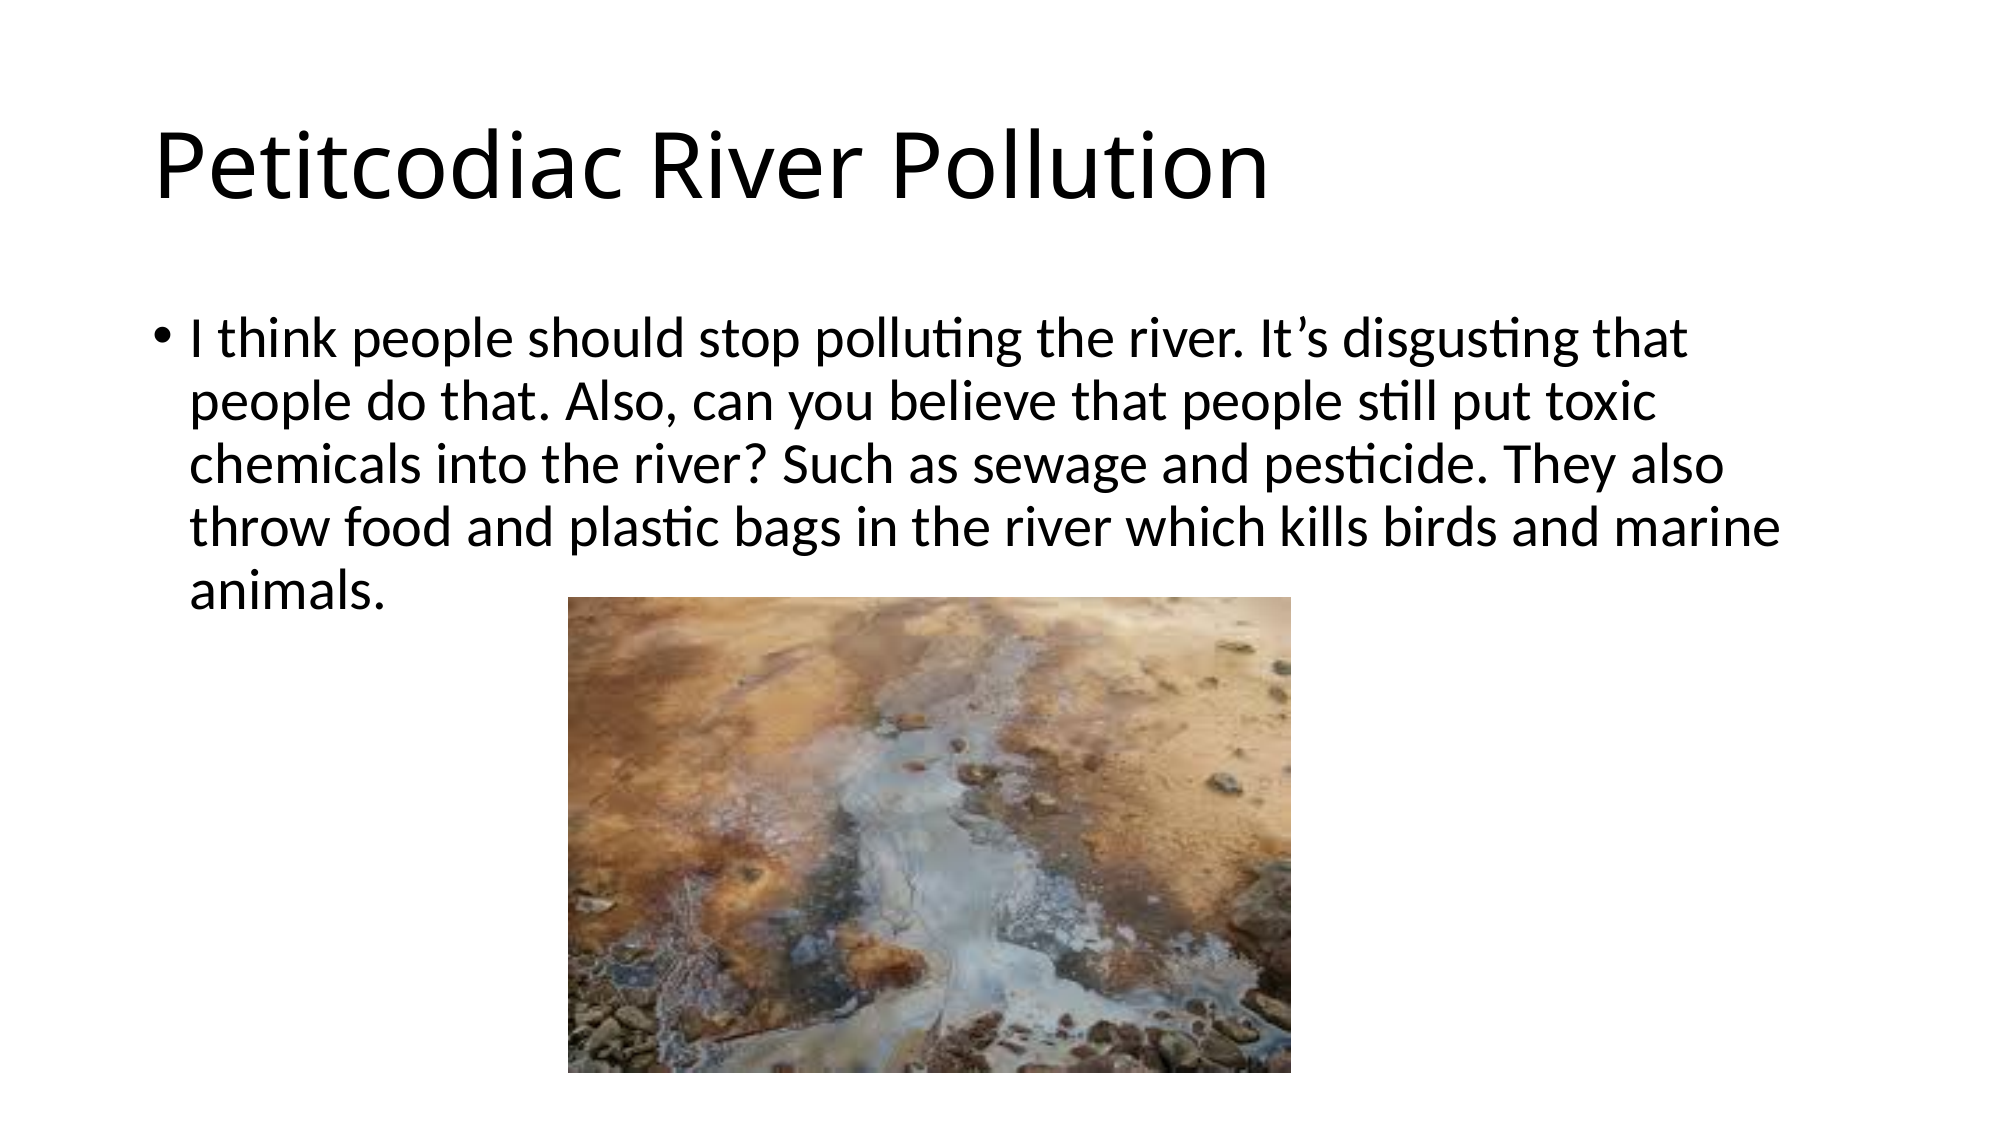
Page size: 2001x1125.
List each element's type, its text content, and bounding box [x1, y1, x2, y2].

list I think people should stop polluting the river. It’s disgusting that people do that. Also, can you believe that people still put toxic chemicals into the river? Such as sewage and pesticide. They also throw food and plastic bags in the river which kills birds and marine animals. [137, 299, 1863, 1014]
picture [567, 597, 1291, 1073]
title Petitcodiac River Pollution [137, 59, 1863, 278]
